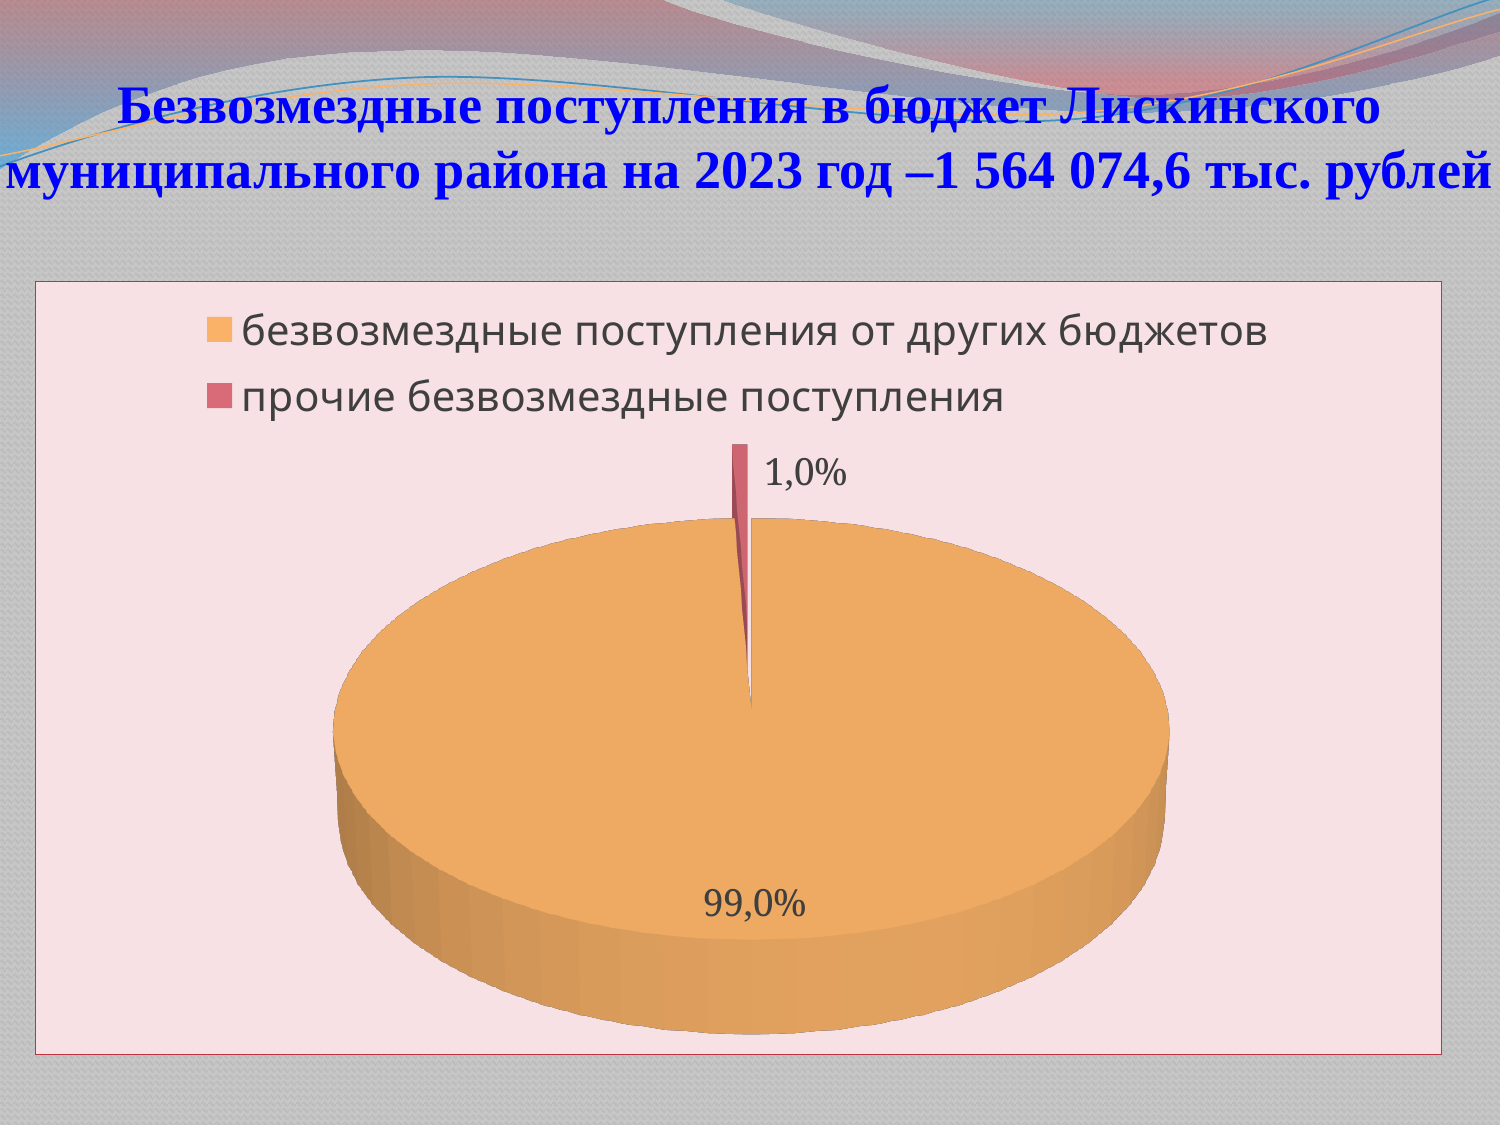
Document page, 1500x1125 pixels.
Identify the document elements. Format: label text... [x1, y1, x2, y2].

chart [34, 280, 1442, 1055]
title Безвозмездные поступления в бюджет Лискинского муниципального района на 2023 год –1 564 074,6 тыс. рублей [0, 35, 1500, 200]
